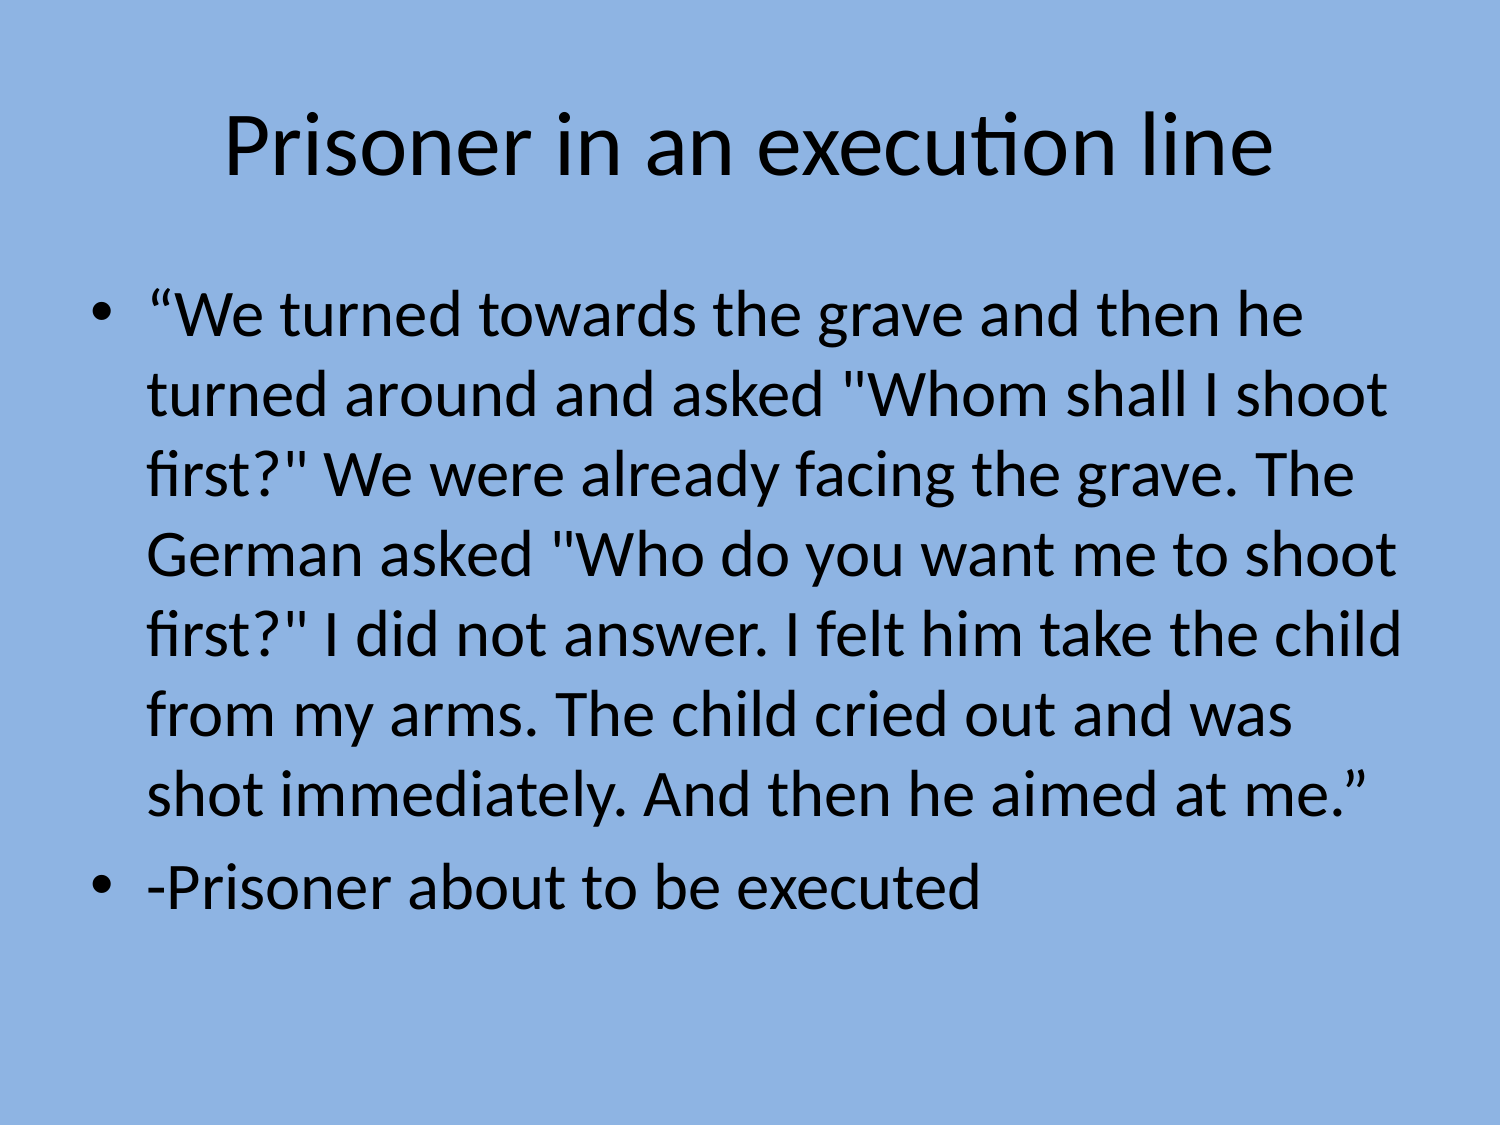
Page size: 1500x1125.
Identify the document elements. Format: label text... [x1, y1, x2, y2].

title Prisoner in an execution line [75, 45, 1425, 233]
list “We turned towards the grave and then he turned around and asked "Whom shall I shoot first?" We were already facing the grave. The German asked "Who do you want me to shoot first?" I did not answer. I felt him take the child from my arms. The child cried out and was shot immediately. And then he aimed at me.” -Prisoner about to be executed [75, 262, 1425, 1005]
